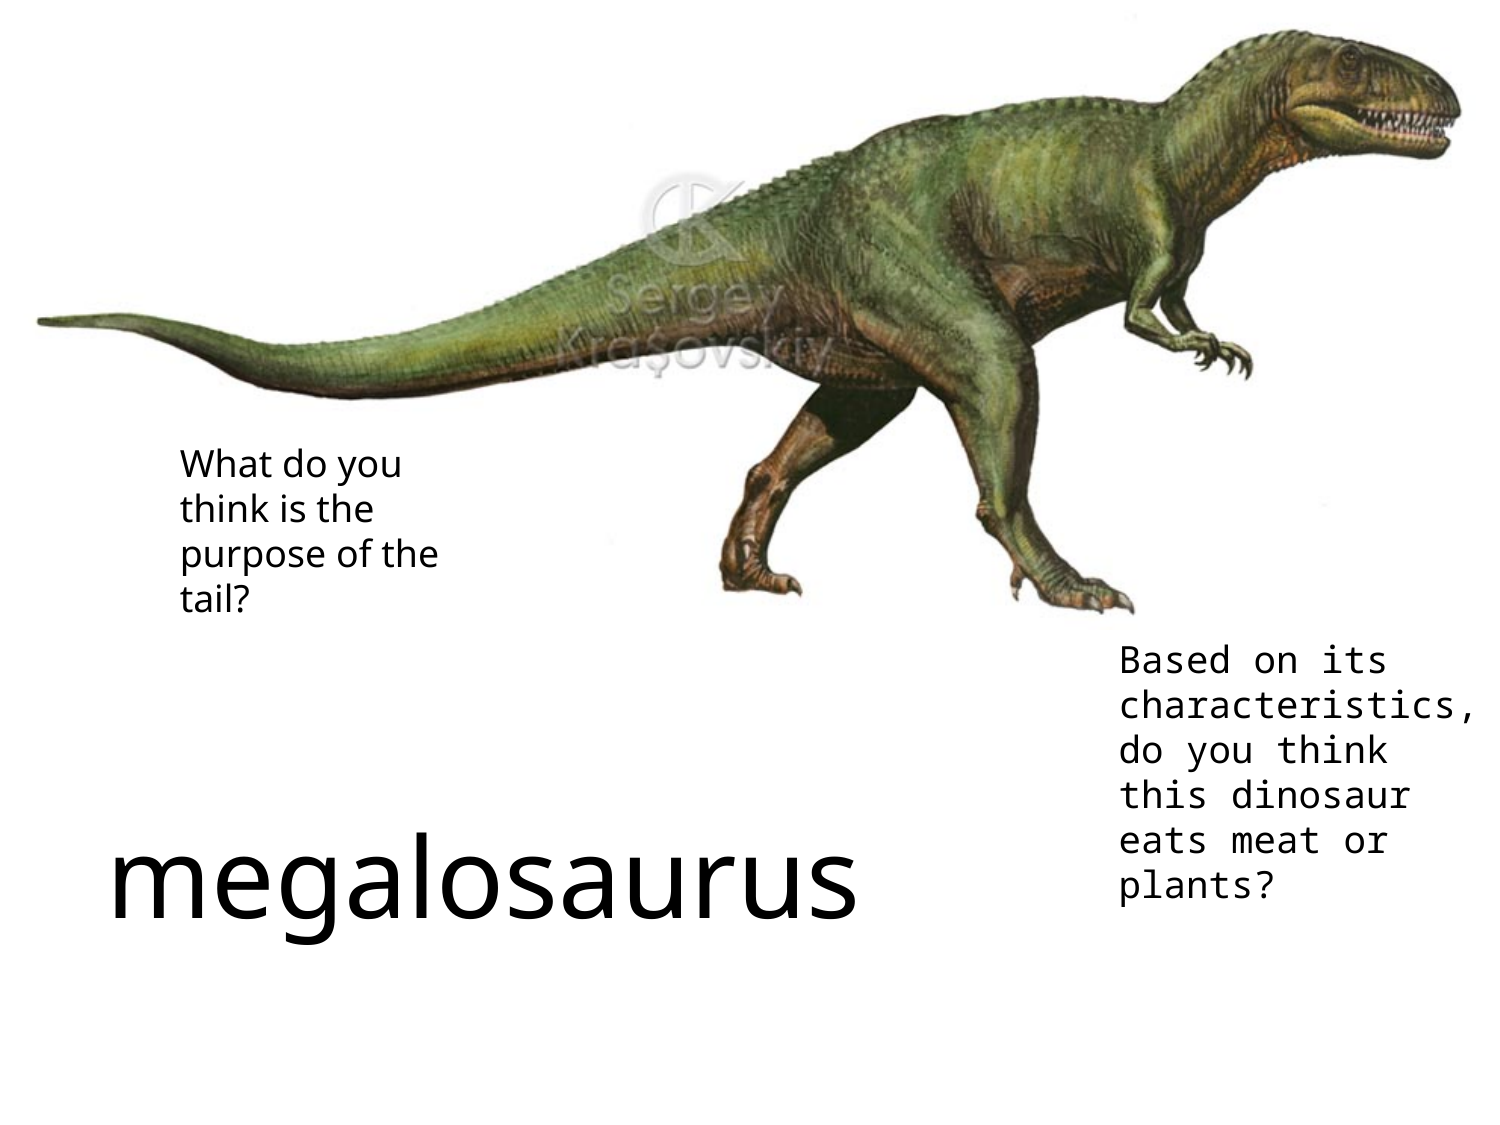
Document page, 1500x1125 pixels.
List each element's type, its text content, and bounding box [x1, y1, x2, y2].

picture [0, 0, 1500, 630]
text_box megalosaurus [91, 798, 1191, 948]
text_box Based on its characteristics, do you think this dinosaur eats meat or plants? [1103, 637, 1500, 914]
